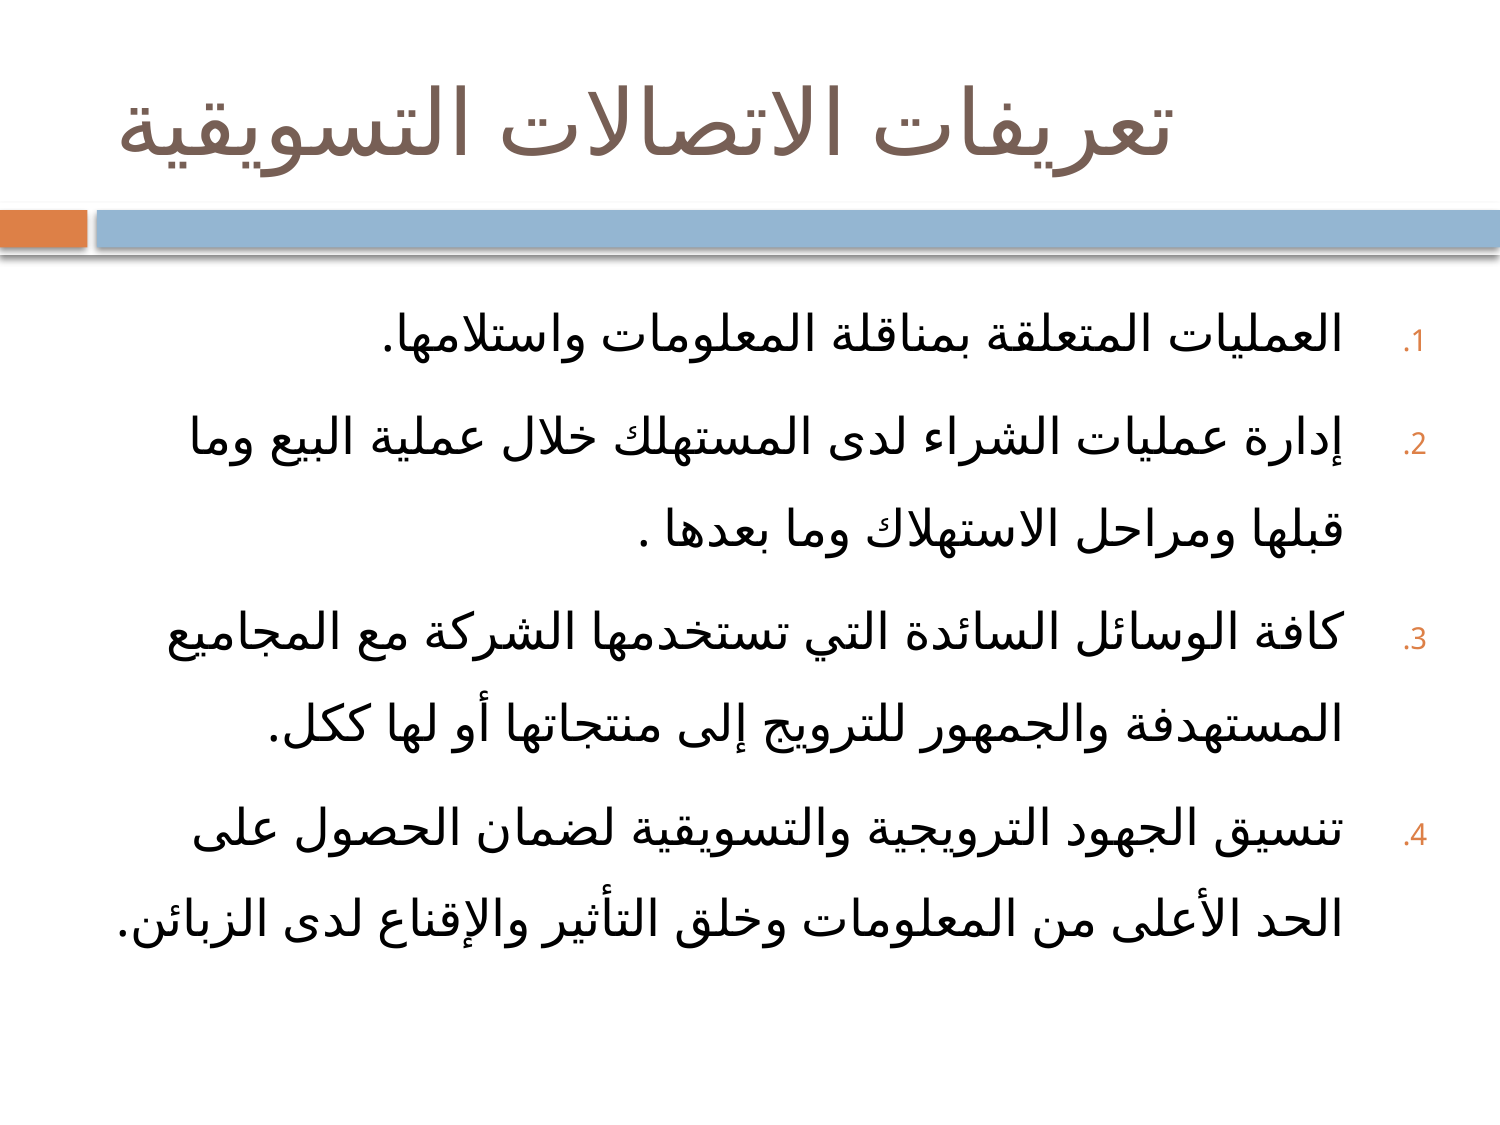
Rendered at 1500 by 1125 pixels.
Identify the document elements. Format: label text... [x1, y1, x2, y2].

title تعريفات الاتصالات التسويقية [100, 37, 1438, 200]
list العمليات المتعلقة بمناقلة المعلومات واستلامها. إدارة عمليات الشراء لدى المستهلك خلال عملية البيع وما قبلها ومراحل الاستهلاك وما بعدها . كافة الوسائل السائدة التي تستخدمها الشركة مع المجاميع المستهدفة والجمهور للترويج إلى منتجاتها أو لها ككل. تنسيق الجهود الترويجية والتسويقية لضمان الحصول على الحد الأعلى من المعلومات وخلق التأثير والإقناع لدى الزبائن. [100, 262, 1438, 1000]
